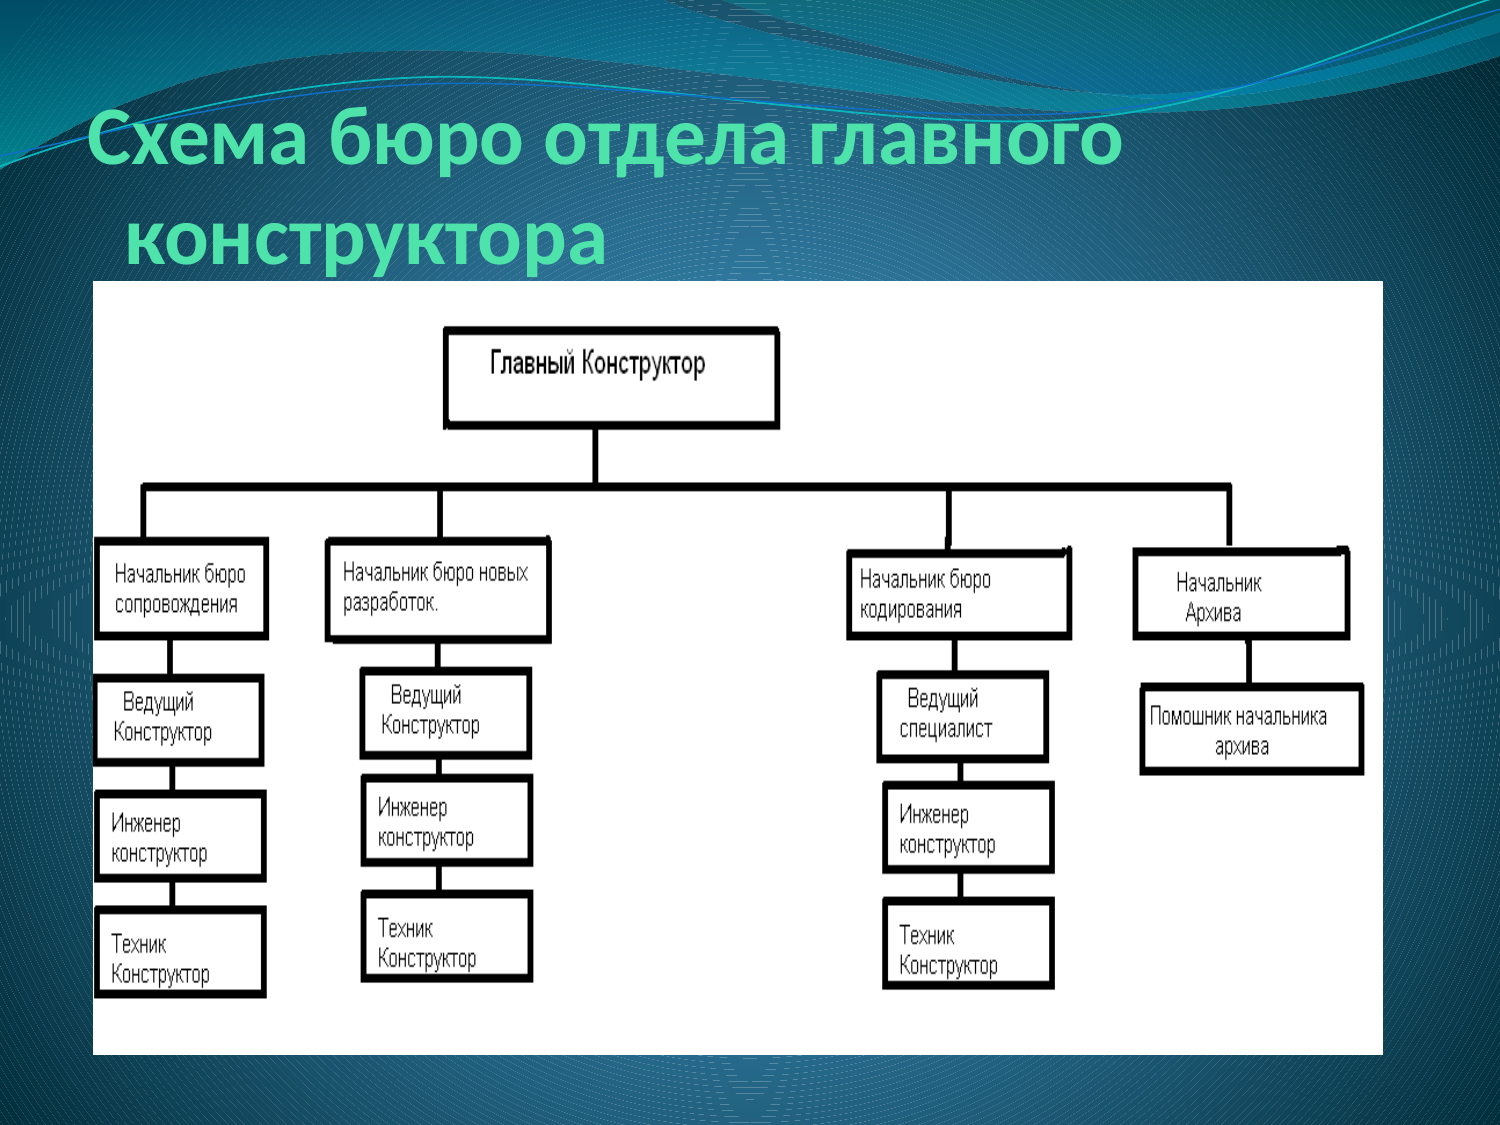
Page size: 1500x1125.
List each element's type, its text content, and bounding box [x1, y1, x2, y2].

title Схема бюро отдела главного конструктора [86, 46, 1362, 282]
picture [93, 280, 1383, 1055]
